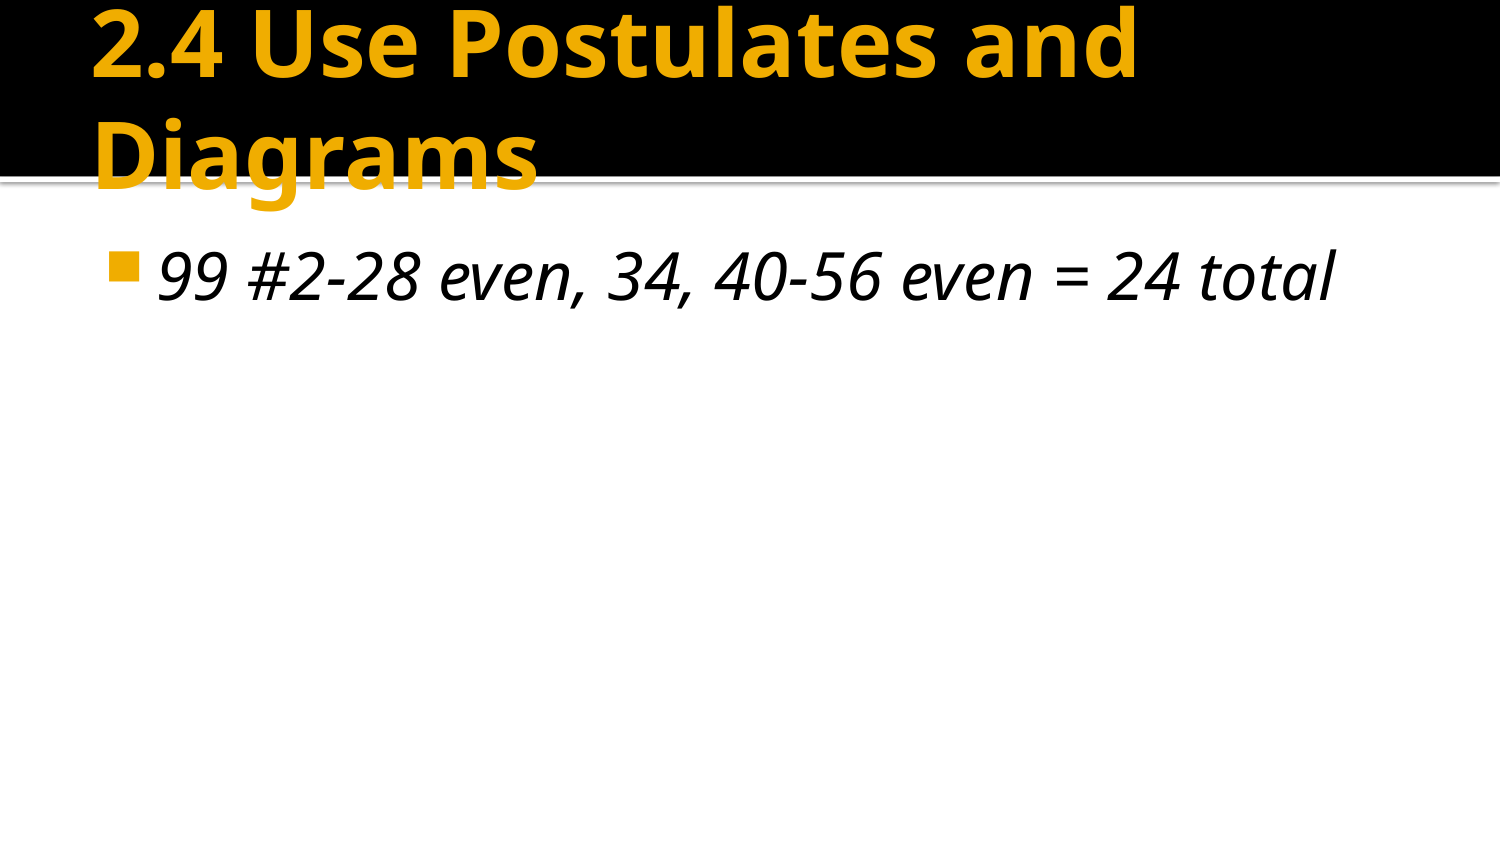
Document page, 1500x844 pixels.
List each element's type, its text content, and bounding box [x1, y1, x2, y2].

list 99 #2-28 even, 34, 40-56 even = 24 total [75, 218, 1425, 788]
title 2.4 Use Postulates and Diagrams [75, 19, 1425, 174]
